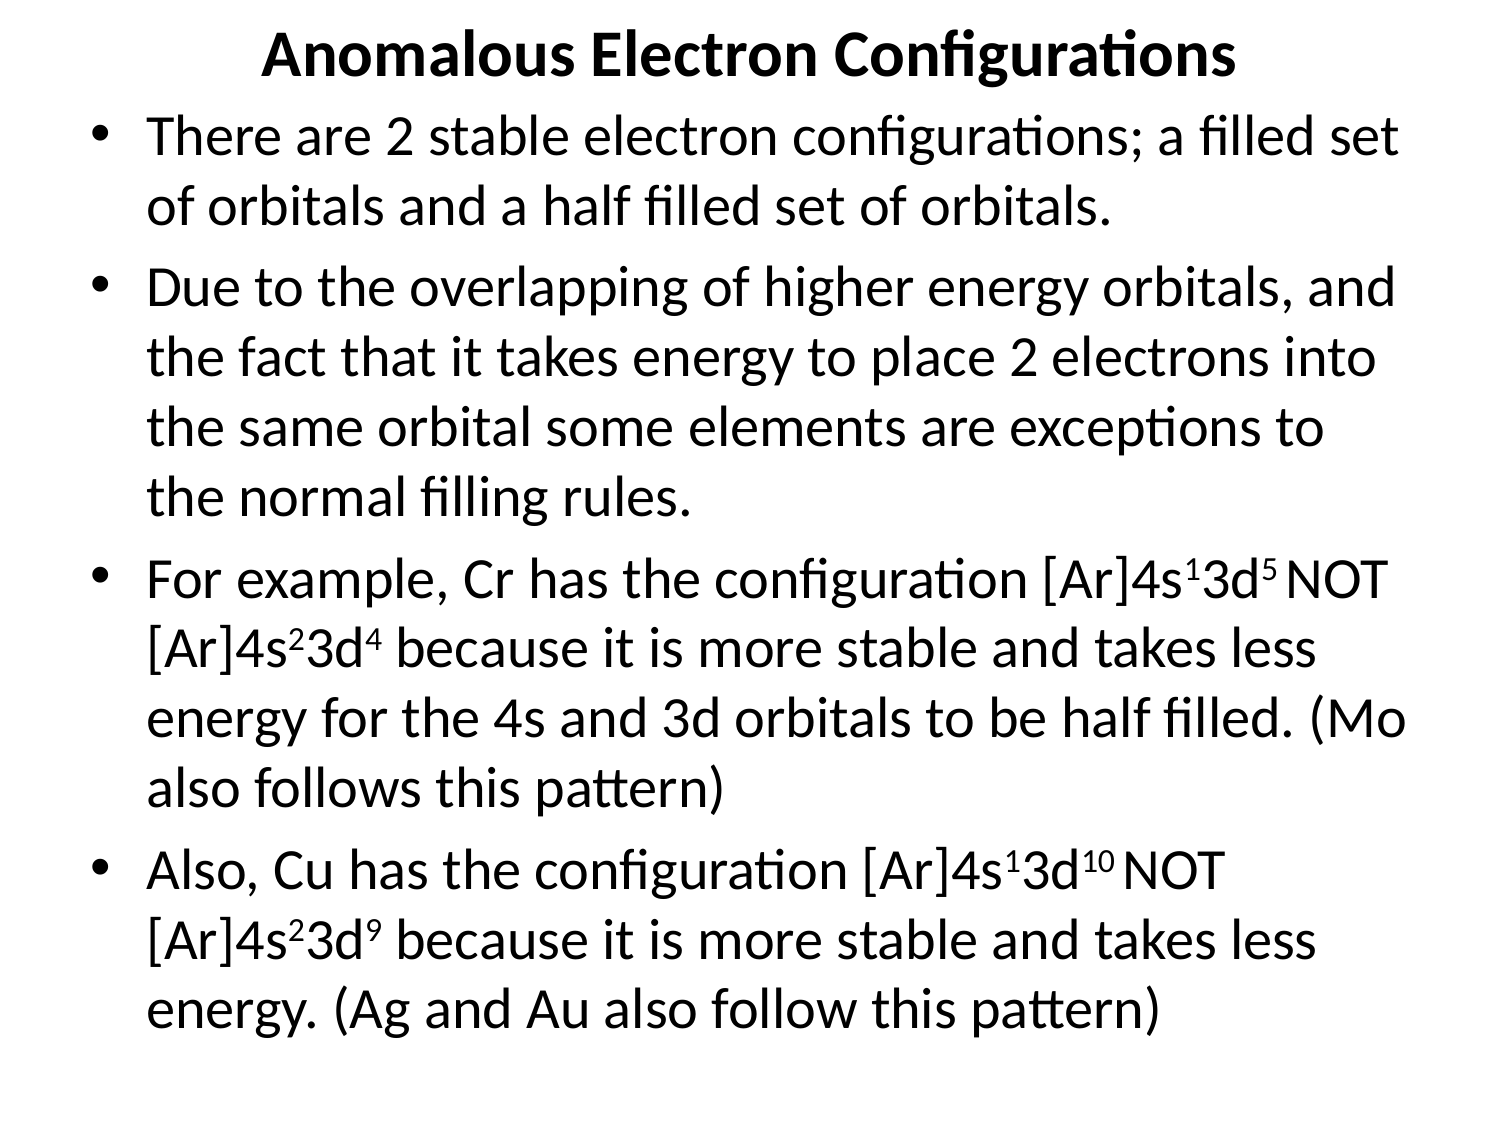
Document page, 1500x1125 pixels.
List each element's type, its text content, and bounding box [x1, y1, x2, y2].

list There are 2 stable electron configurations; a filled set of orbitals and a half filled set of orbitals. Due to the overlapping of higher energy orbitals, and the fact that it takes energy to place 2 electrons into the same orbital some elements are exceptions to the normal filling rules. For example, Cr has the configuration [Ar]4s13d5 NOT [Ar]4s23d4 because it is more stable and takes less energy for the 4s and 3d orbitals to be half filled. (Mo also follows this pattern) Also, Cu has the configuration [Ar]4s13d10 NOT [Ar]4s23d9 because it is more stable and takes less energy. (Ag and Au also follow this pattern) [74, 89, 1426, 1071]
title Anomalous Electron Configurations [74, 21, 1426, 79]
